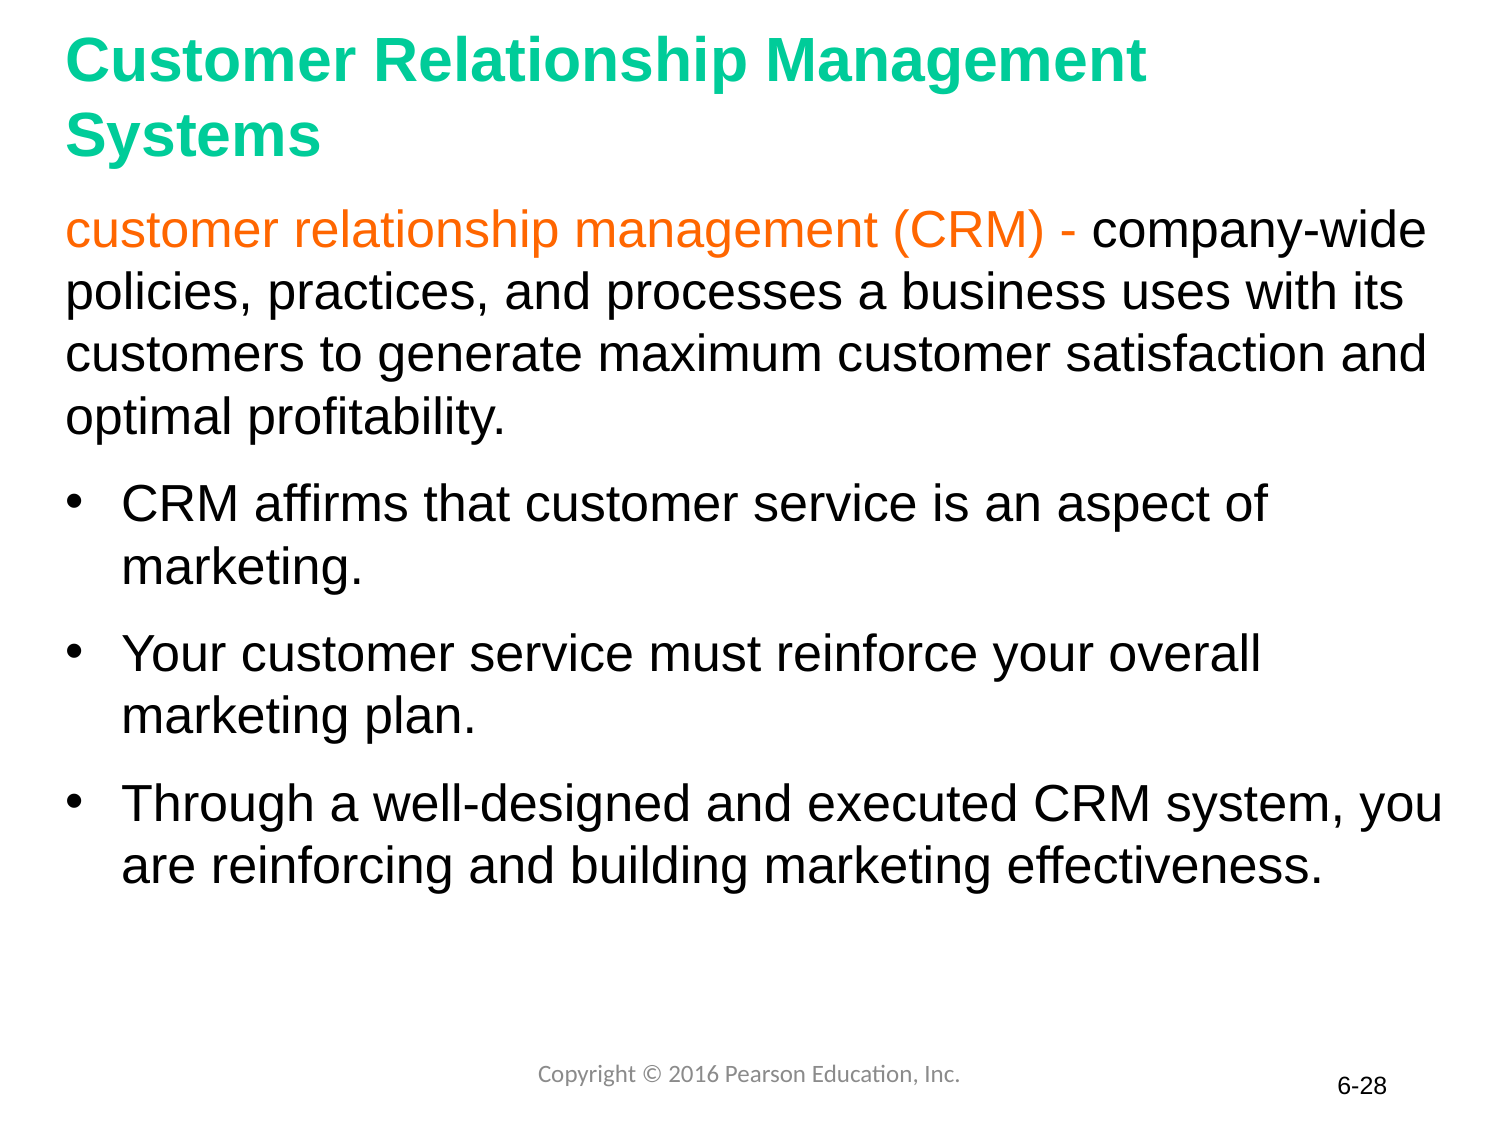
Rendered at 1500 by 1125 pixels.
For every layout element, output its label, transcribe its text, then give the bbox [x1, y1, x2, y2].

list customer relationship management (CRM) - company-wide policies, practices, and processes a business uses with its customers to generate maximum customer satisfaction and optimal profitability. CRM affirms that customer service is an aspect of marketing. Your customer service must reinforce your overall marketing plan. Through a well-designed and executed CRM system, you are reinforcing and building marketing effectiveness. [50, 187, 1475, 988]
title Customer Relationship Management Systems [50, 0, 1438, 187]
footer Copyright © 2016 Pearson Education, Inc. [512, 1042, 988, 1103]
